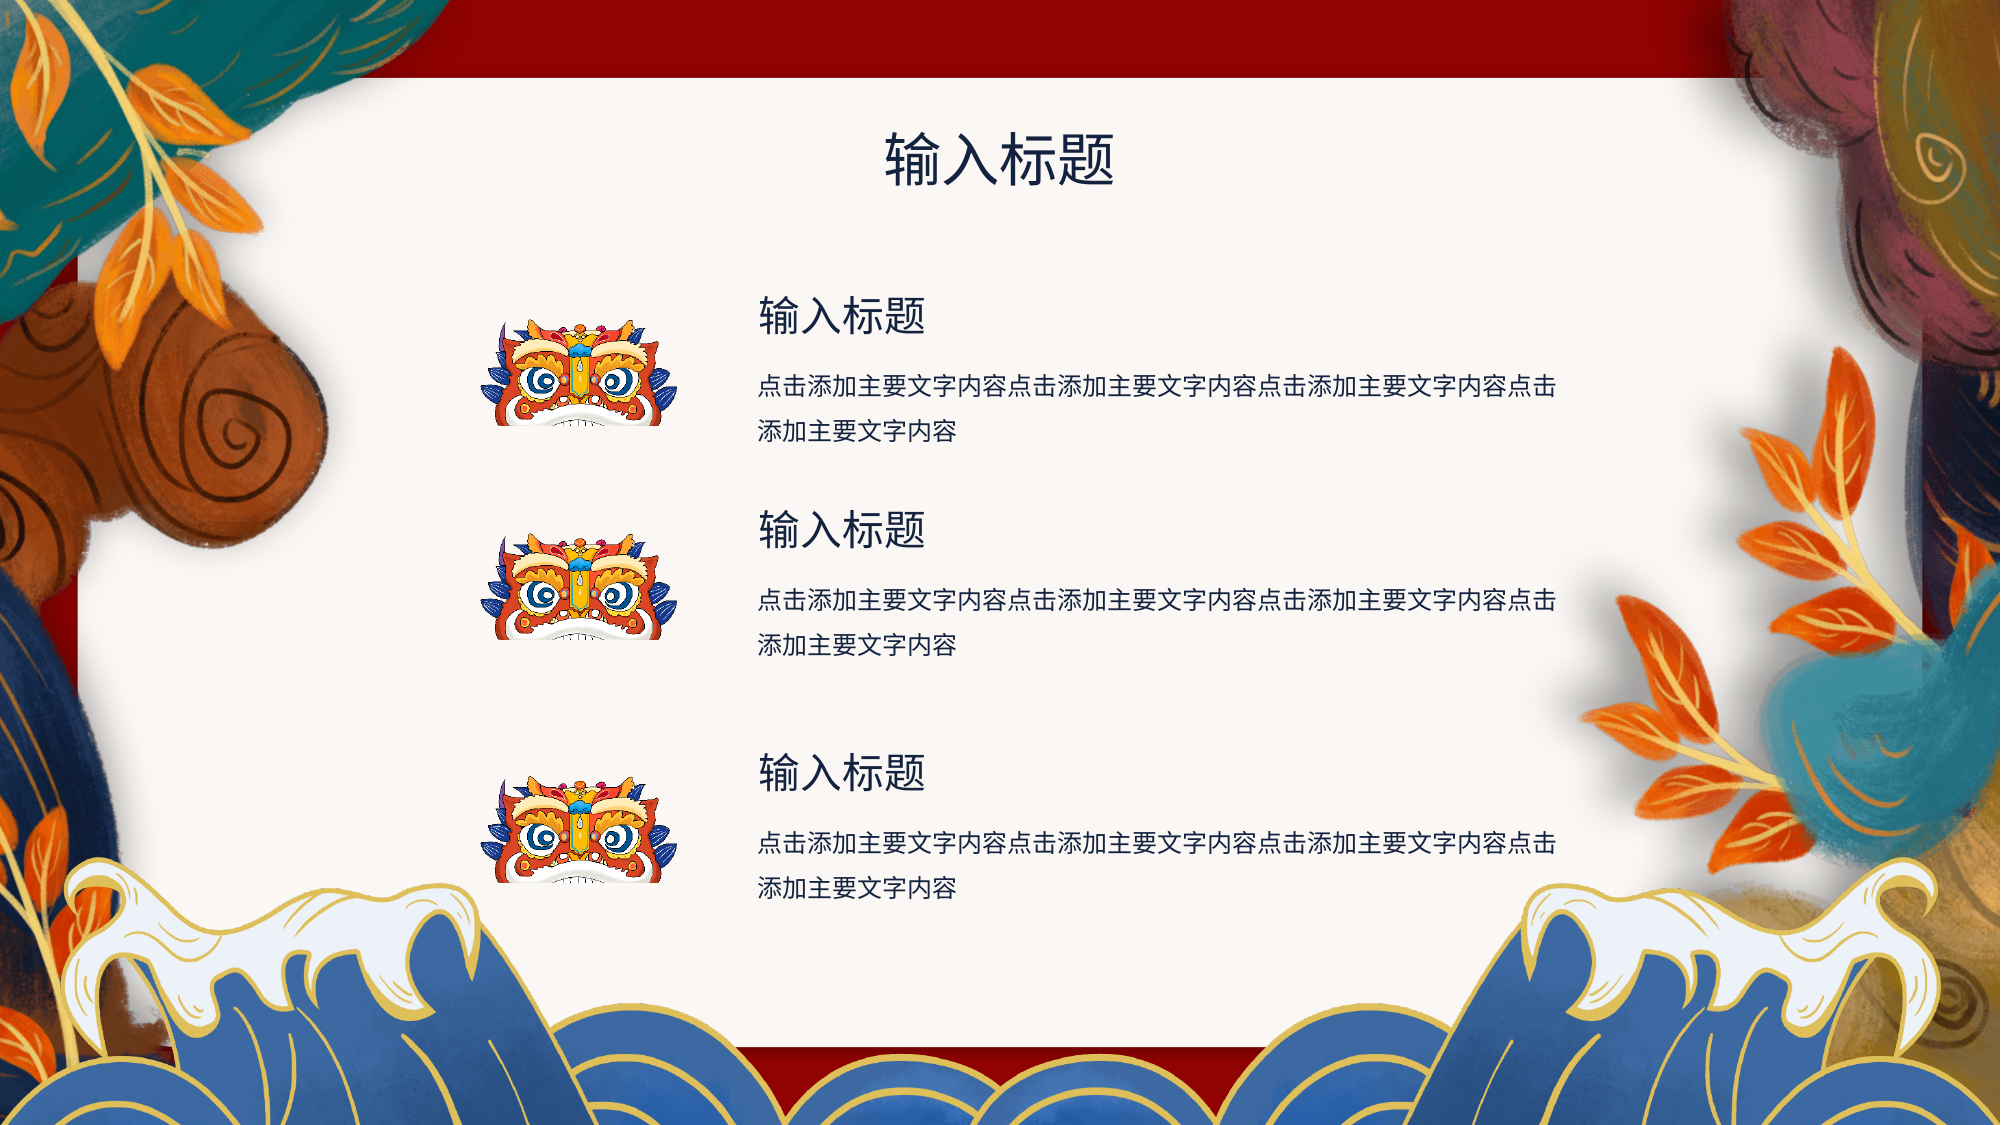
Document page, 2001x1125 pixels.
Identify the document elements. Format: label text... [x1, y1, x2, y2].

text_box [743, 496, 1596, 663]
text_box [743, 739, 1596, 906]
text_box 输入标题 [868, 115, 1132, 201]
picture [0, 0, 2001, 1125]
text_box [743, 282, 1596, 449]
